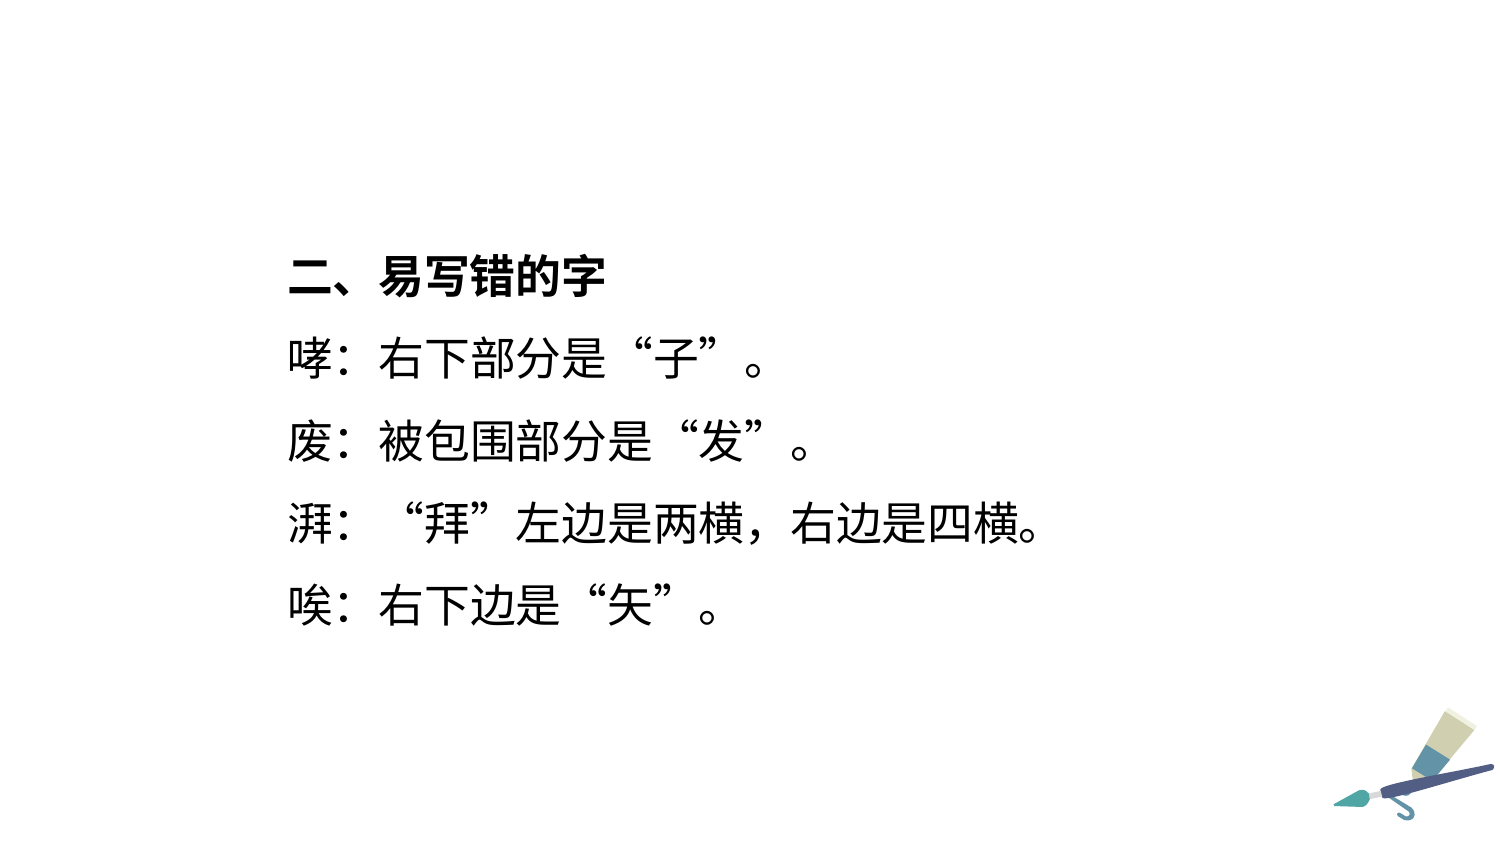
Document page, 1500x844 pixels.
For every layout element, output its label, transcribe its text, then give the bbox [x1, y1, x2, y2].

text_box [1358, 708, 1481, 844]
text_box 二、易写错的字 哮：右下部分是“子”。 废：被包围部分是“发”。 湃：“拜”左边是两横，右边是四横。 唉：右下边是“矢”。 [272, 212, 1326, 640]
